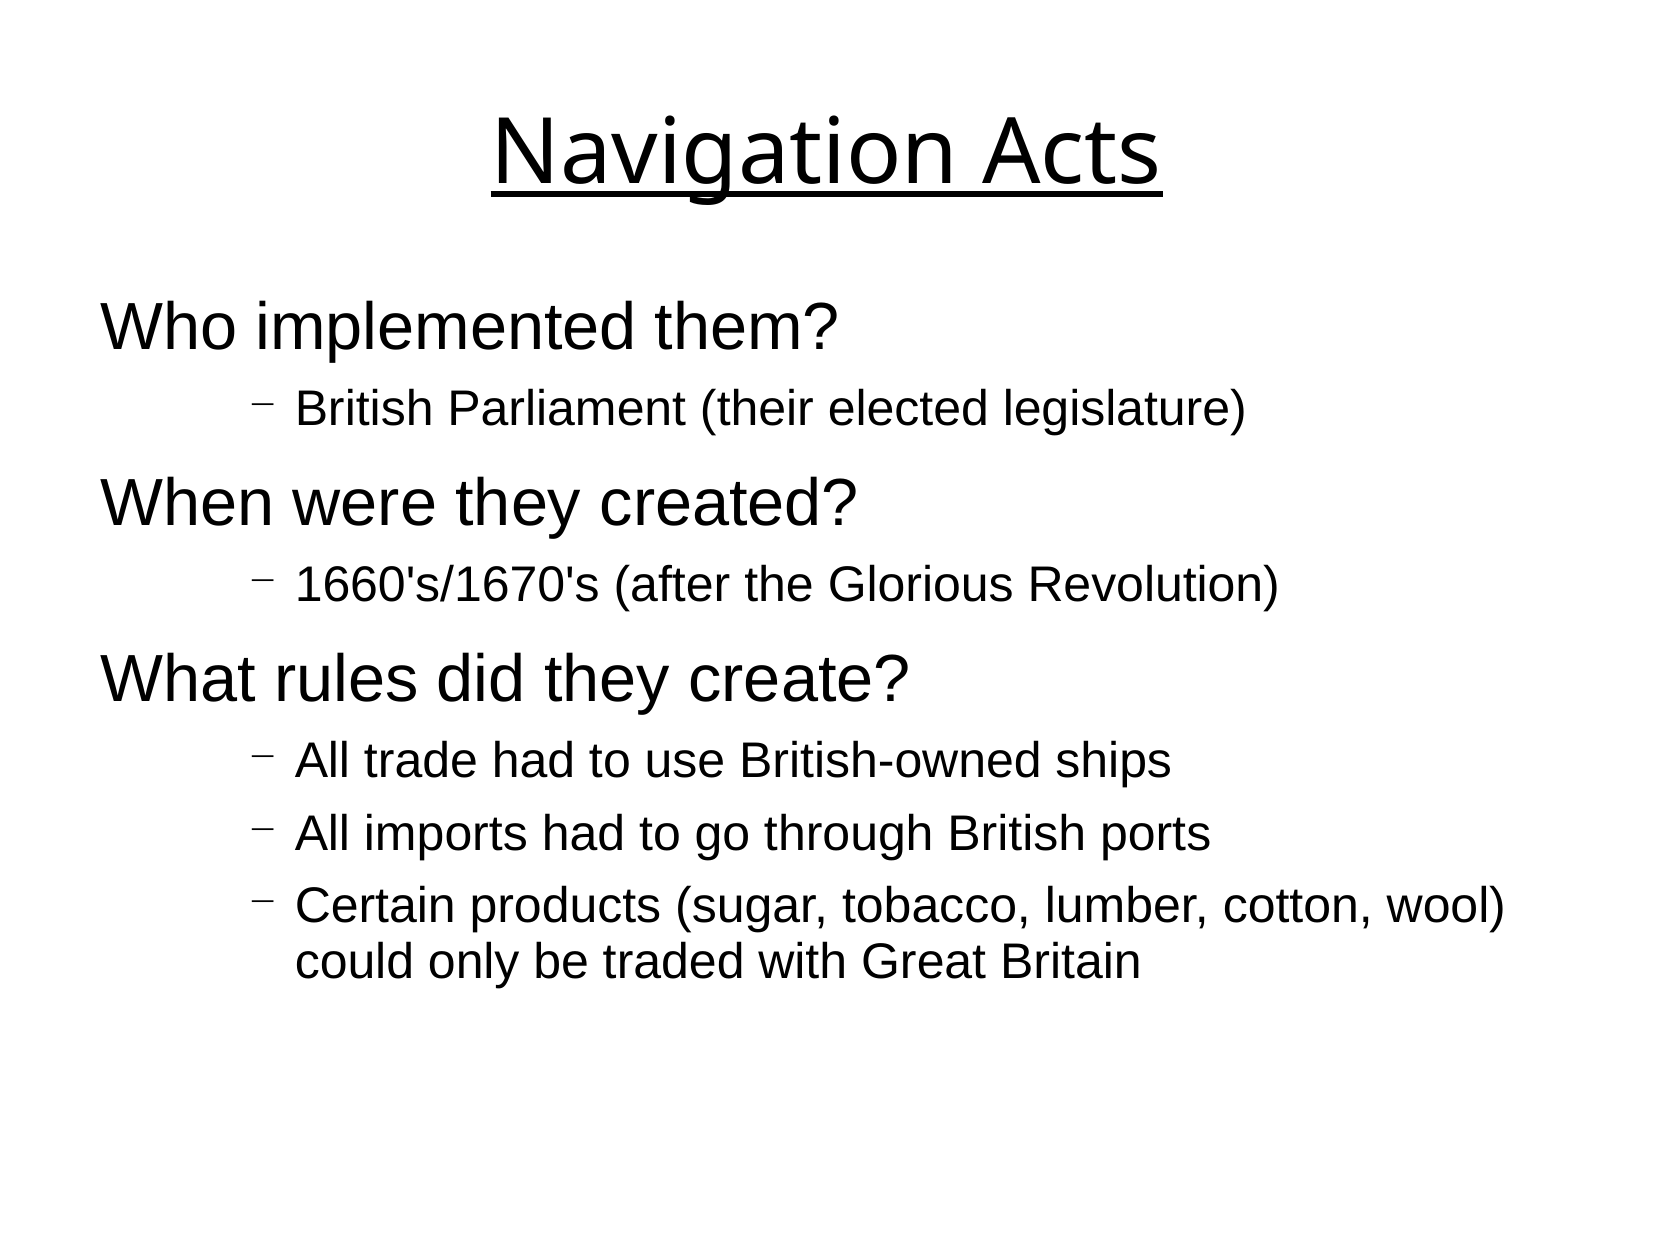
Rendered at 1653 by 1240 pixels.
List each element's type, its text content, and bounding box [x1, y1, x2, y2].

list Who implemented them? British Parliament (their elected legislature) When were they created? 1660's/1670's (after the Glorious Revolution) What rules did they create? All trade had to use British-owned ships All imports had to go through British ports Certain products (sugar, tobacco, lumber, cotton, wool) could only be traded with Great Britain [82, 289, 1572, 1110]
title Navigation Acts [82, 48, 1572, 258]
